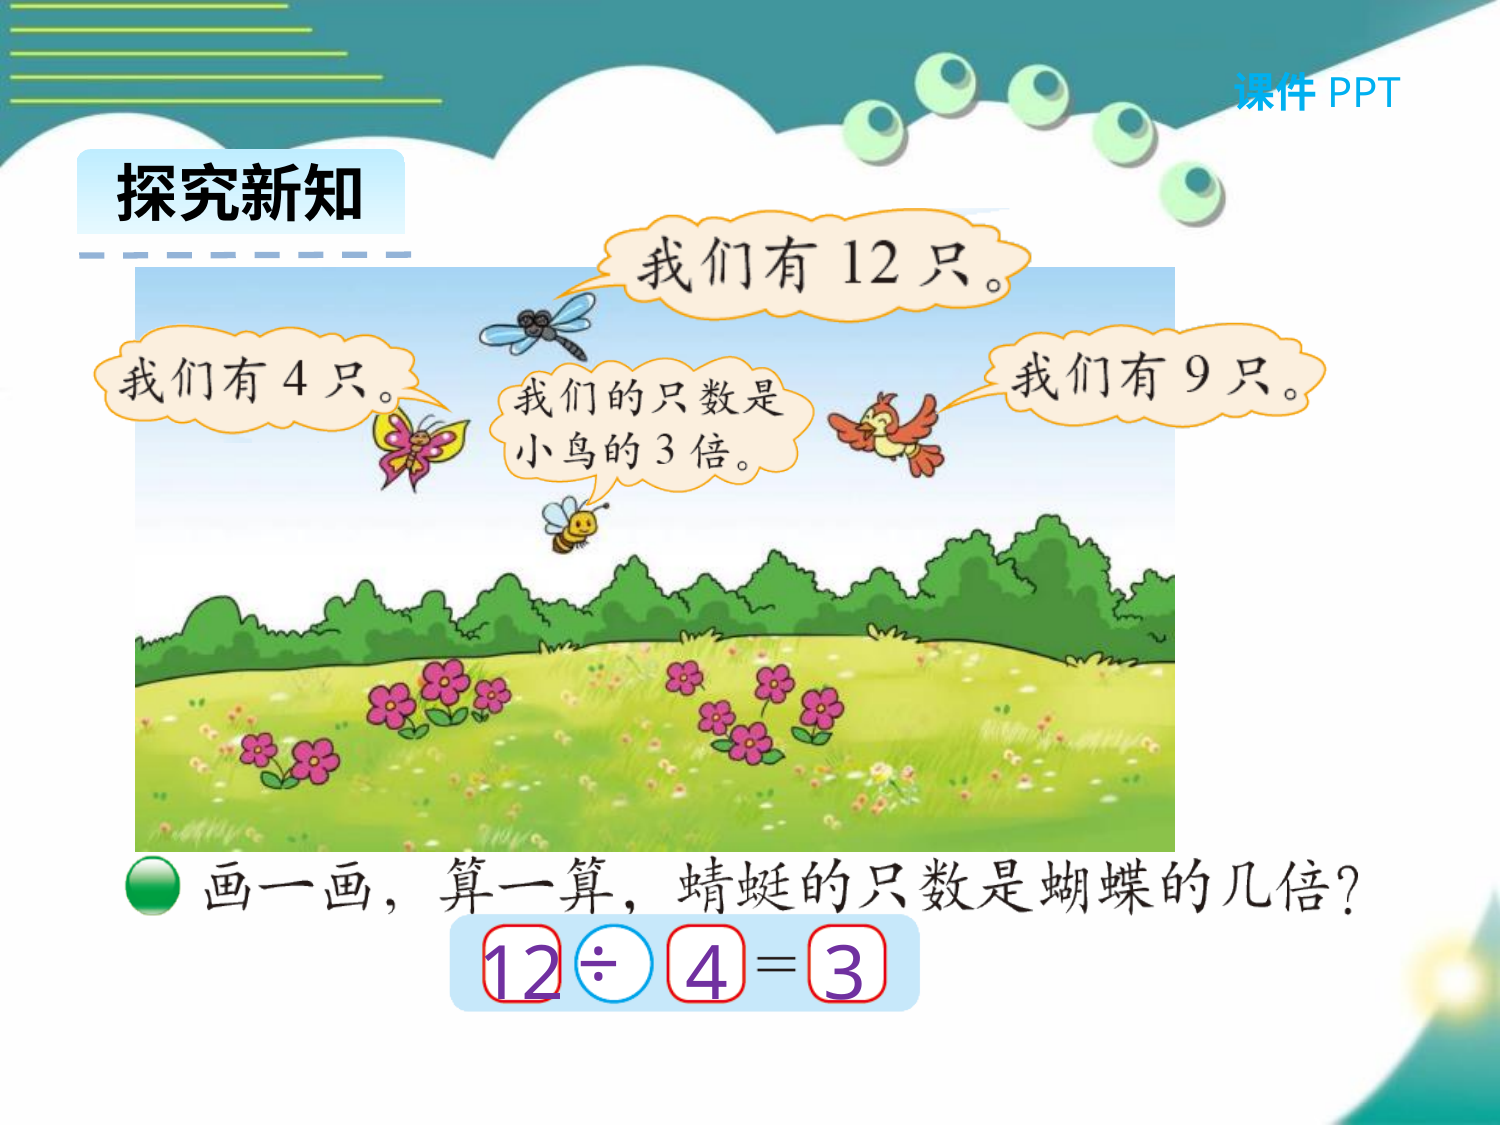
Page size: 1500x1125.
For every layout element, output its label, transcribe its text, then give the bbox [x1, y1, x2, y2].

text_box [76, 148, 420, 256]
picture [0, 0, 1500, 1125]
text_box 课件PPT [1218, 58, 1418, 124]
